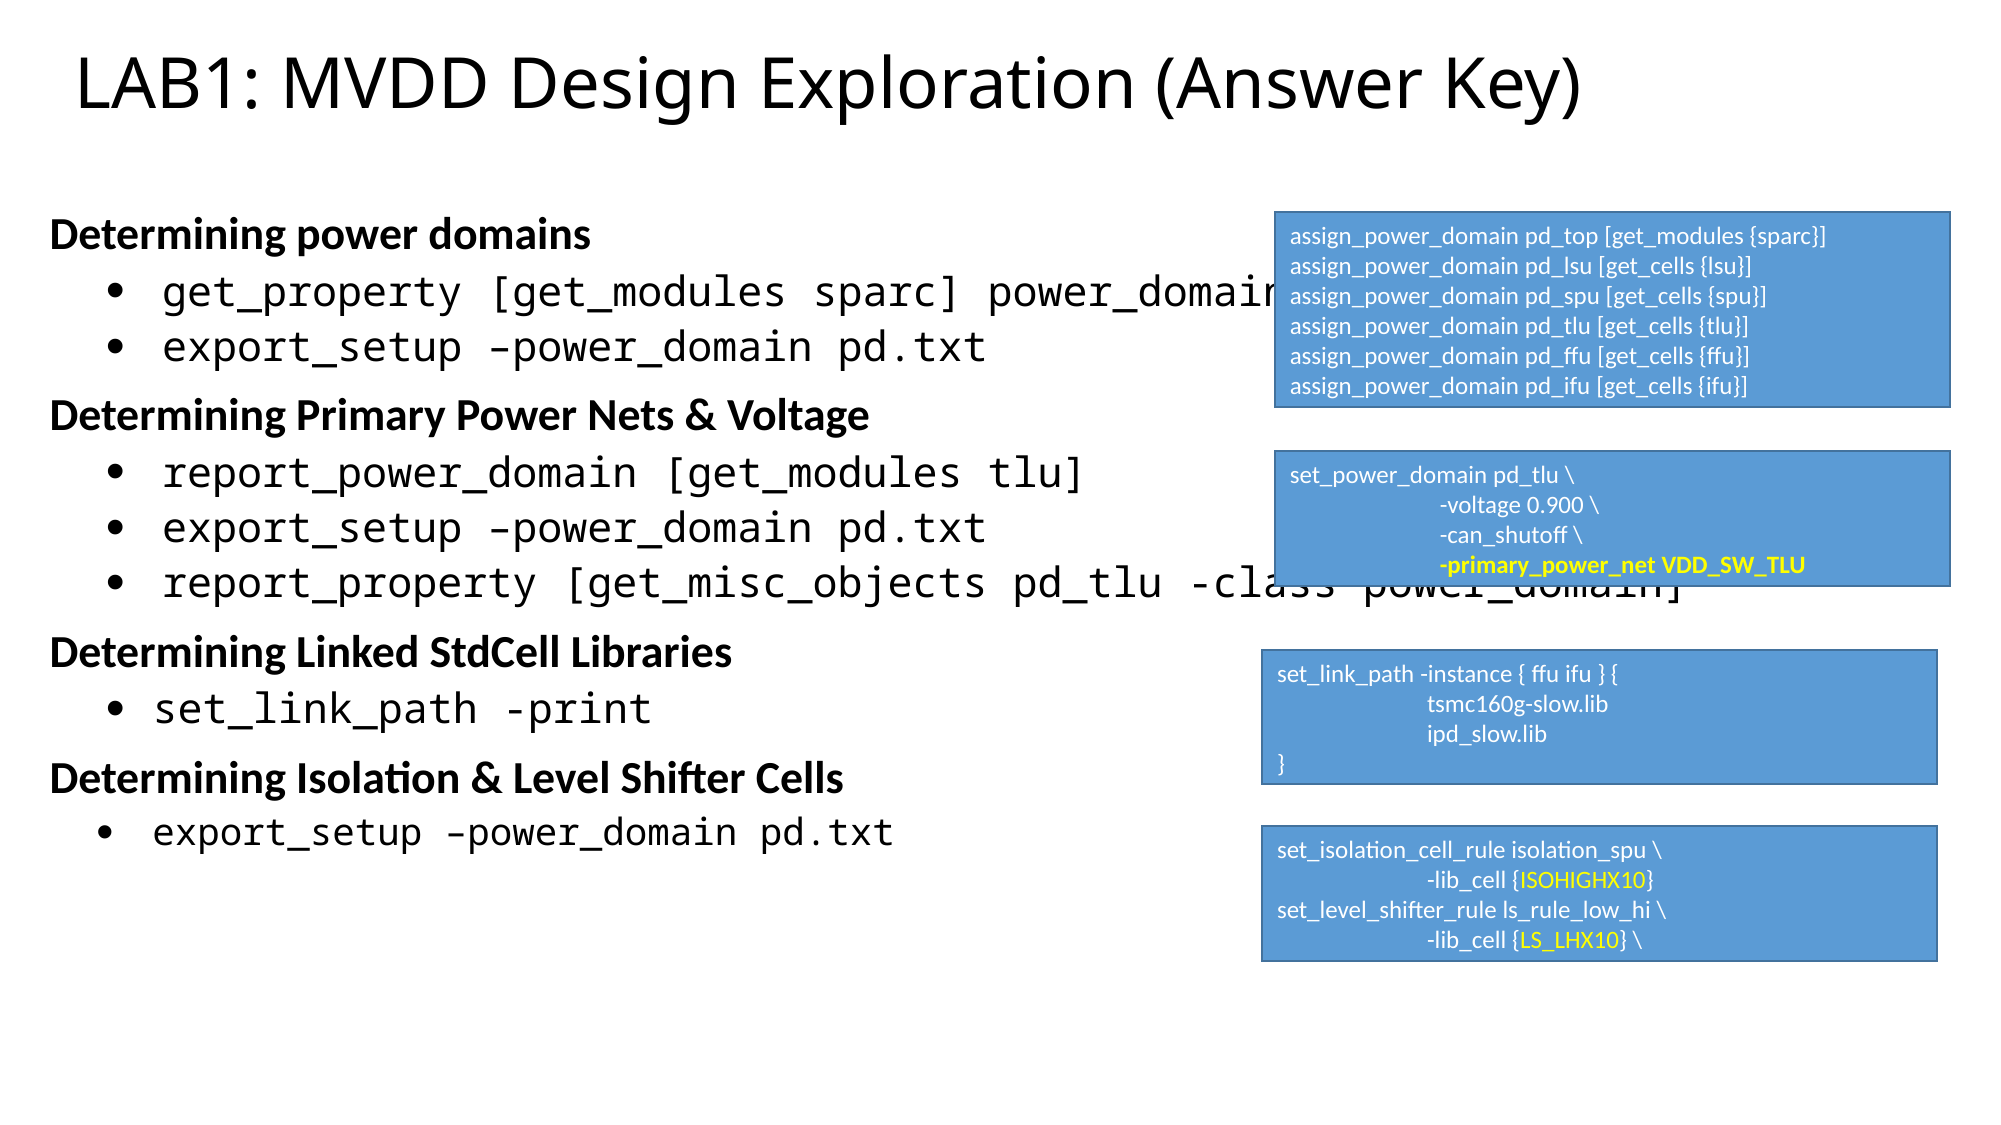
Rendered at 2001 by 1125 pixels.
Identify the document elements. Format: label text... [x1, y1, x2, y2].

text_box set_power_domain pd_tlu \ -voltage 0.900 \ -can_shutoff \ -primary_power_net VDD_SW_TLU [1274, 450, 1951, 587]
text_box assign_power_domain pd_top [get_modules {sparc}] assign_power_domain pd_lsu [get_cells {lsu}] assign_power_domain pd_spu [get_cells {spu}] assign_power_domain pd_tlu [get_cells {tlu}] assign_power_domain pd_ffu [get_cells {ffu}] assign_power_domain pd_ifu [get_cells {ifu}] [1274, 211, 1951, 408]
list Determining power domains get_property [get_modules sparc] power_domain export_setup –power_domain pd.txt Determining Primary Power Nets & Voltage report_power_domain [get_modules tlu] export_setup –power_domain pd.txt report_property [get_misc_objects pd_tlu -class power_domain] Determining Linked StdCell Libraries set_link_path -print Determining Isolation & Level Shifter Cells export_setup –power_domain pd.txt [24, 202, 1867, 1063]
text_box set_link_path -instance { ffu ifu } { tsmc160g-slow.lib ipd_slow.lib } [1261, 649, 1938, 785]
text_box set_isolation_cell_rule isolation_spu \ -lib_cell {ISOHIGHX10} set_level_shifter_rule ls_rule_low_hi \ -lib_cell {LS_LHX10} \ [1261, 825, 1938, 962]
title LAB1: MVDD Design Exploration (Answer Key) [59, 8, 1617, 164]
